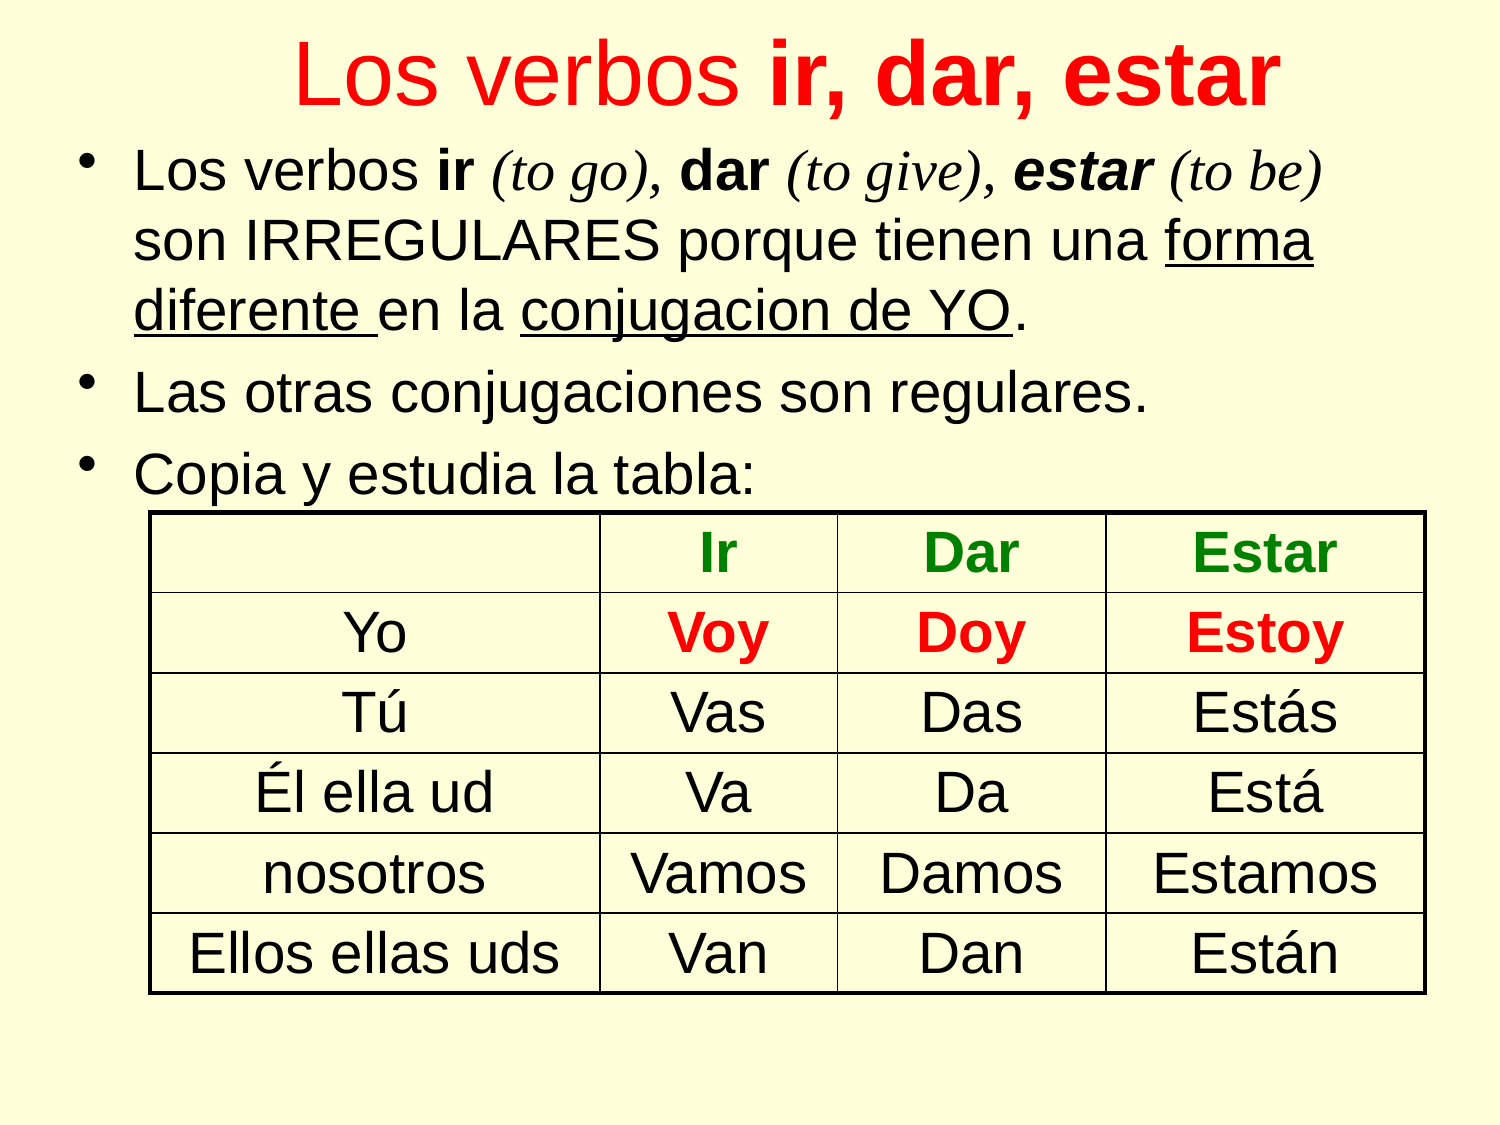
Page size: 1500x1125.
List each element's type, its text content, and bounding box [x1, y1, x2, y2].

table_cell Yo [152, 593, 599, 672]
table_cell Da [838, 754, 1105, 832]
table_cell Voy [601, 593, 837, 672]
table_cell Está [1107, 754, 1423, 832]
table_header Ir [601, 515, 837, 592]
table_cell Va [601, 754, 837, 832]
table_cell Él ella ud [152, 754, 599, 832]
table_cell Están [1107, 914, 1423, 991]
table_cell Estás [1107, 674, 1423, 752]
table_cell Estoy [1107, 593, 1423, 672]
table_cell Dan [838, 914, 1105, 991]
table_cell Van [601, 914, 837, 991]
table_header [152, 515, 599, 592]
table_cell Estamos [1107, 834, 1423, 912]
table_cell nosotros [152, 834, 599, 912]
table_cell Tú [152, 674, 599, 752]
table_cell Ellos ellas uds [152, 914, 599, 991]
title Los verbos ir, dar, estar [112, 0, 1463, 150]
table_header Estar [1107, 515, 1423, 592]
table_cell Vas [601, 674, 837, 752]
table_cell Damos [838, 834, 1105, 912]
table_header Dar [838, 515, 1105, 592]
list Los verbos ir (to go), dar (to give), estar (to be) son IRREGULARES porque tienen una forma diferente en la conjugacion de YO. Las otras conjugaciones son regulares. Copia y estudia la tabla: [62, 125, 1425, 868]
table_cell Vamos [601, 834, 837, 912]
table_cell Doy [838, 593, 1105, 672]
table_cell Das [838, 674, 1105, 752]
